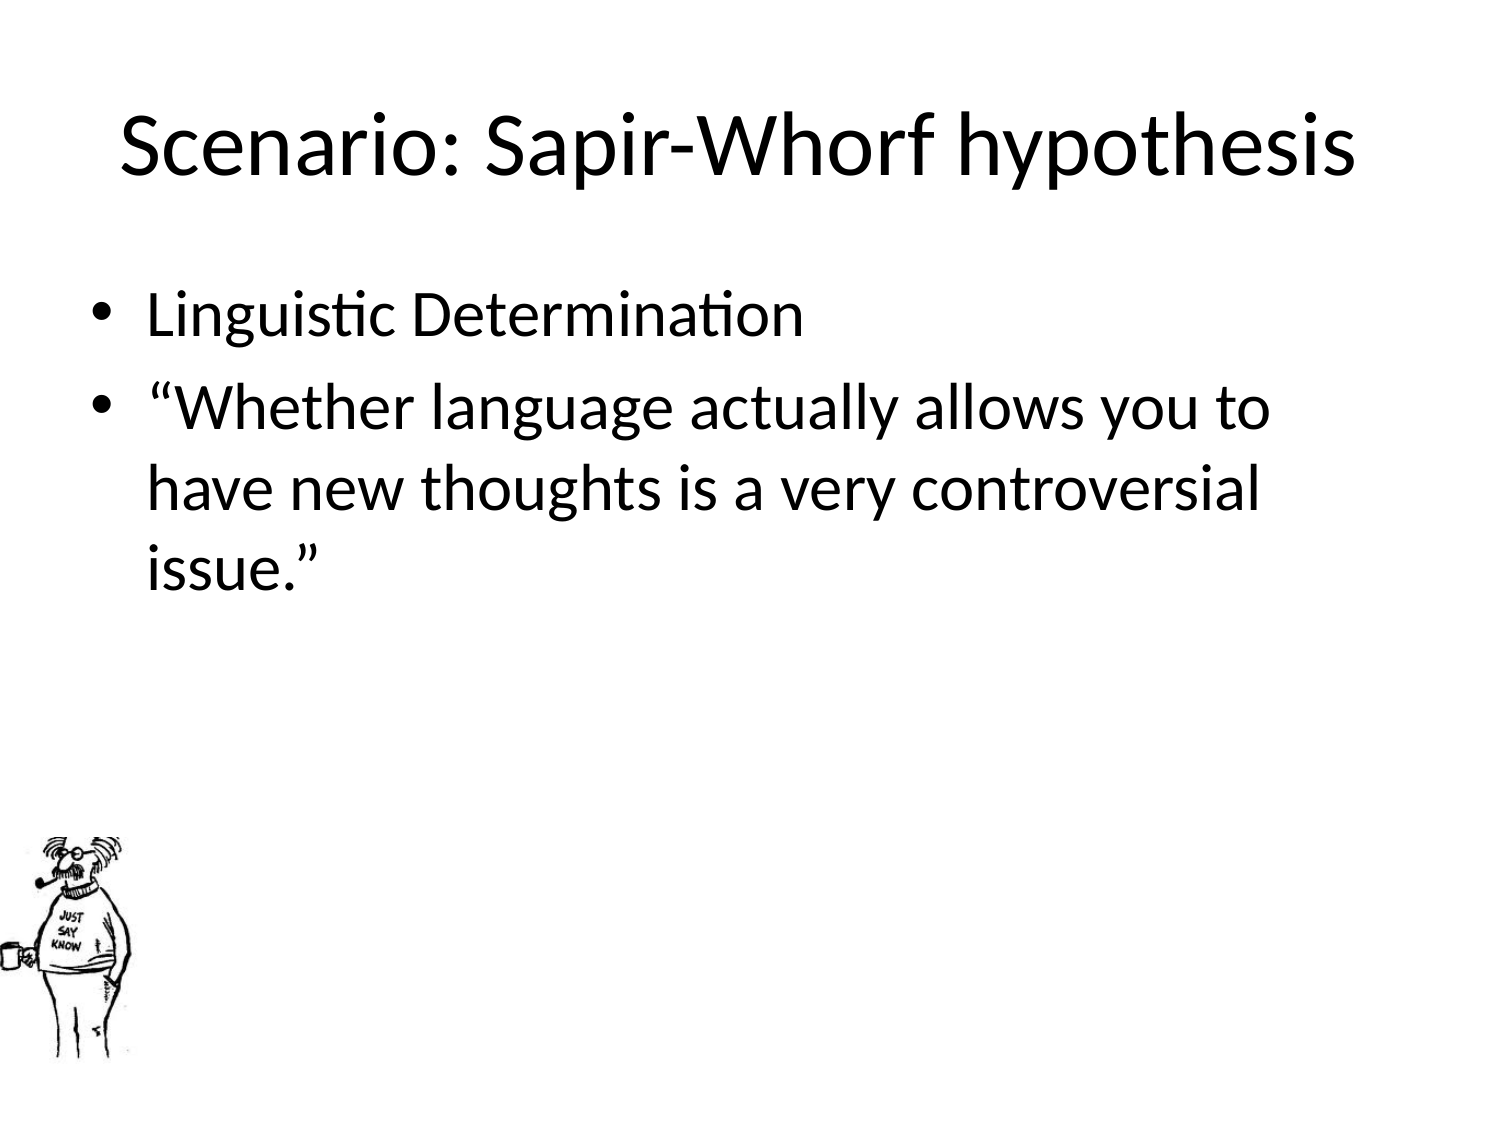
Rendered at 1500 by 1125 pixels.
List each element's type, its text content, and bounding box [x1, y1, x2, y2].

picture [0, 837, 171, 1125]
list Linguistic Determination “Whether language actually allows you to have new thoughts is a very controversial issue.” [75, 262, 1425, 1005]
title Scenario: Sapir-Whorf hypothesis [75, 45, 1425, 233]
